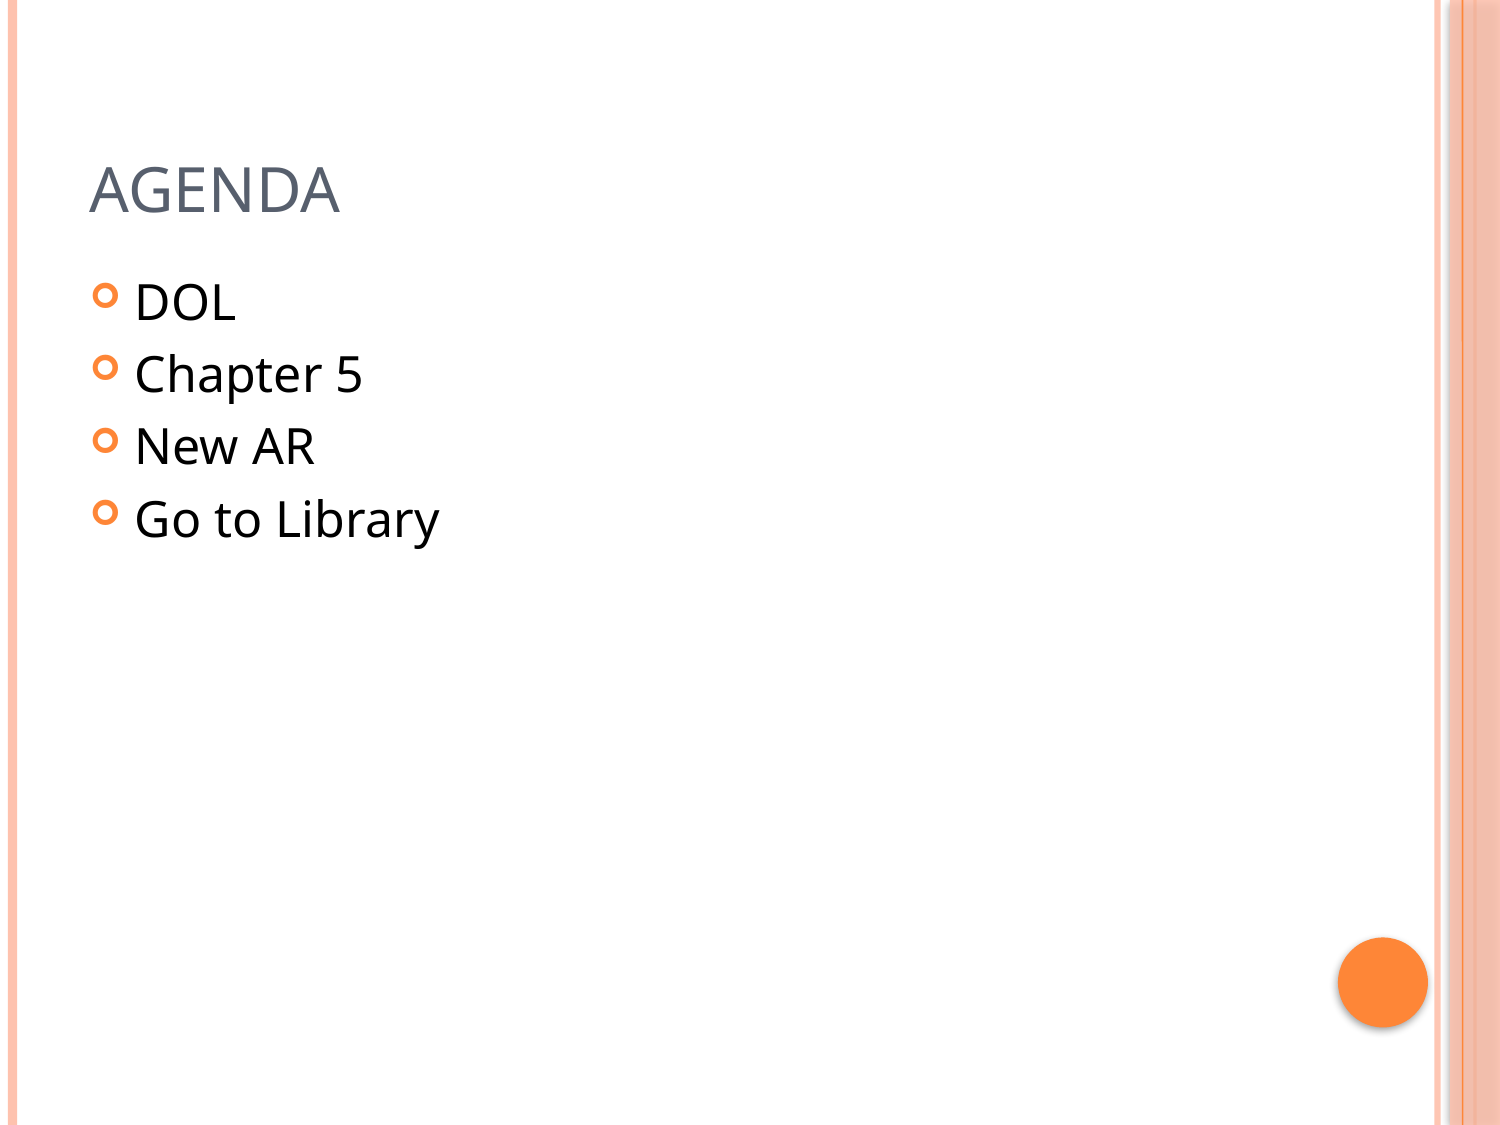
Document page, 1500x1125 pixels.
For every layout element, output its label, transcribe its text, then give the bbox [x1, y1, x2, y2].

title Agenda [75, 45, 1300, 233]
list DOL Chapter 5 New AR Go to Library [75, 262, 1300, 1062]
